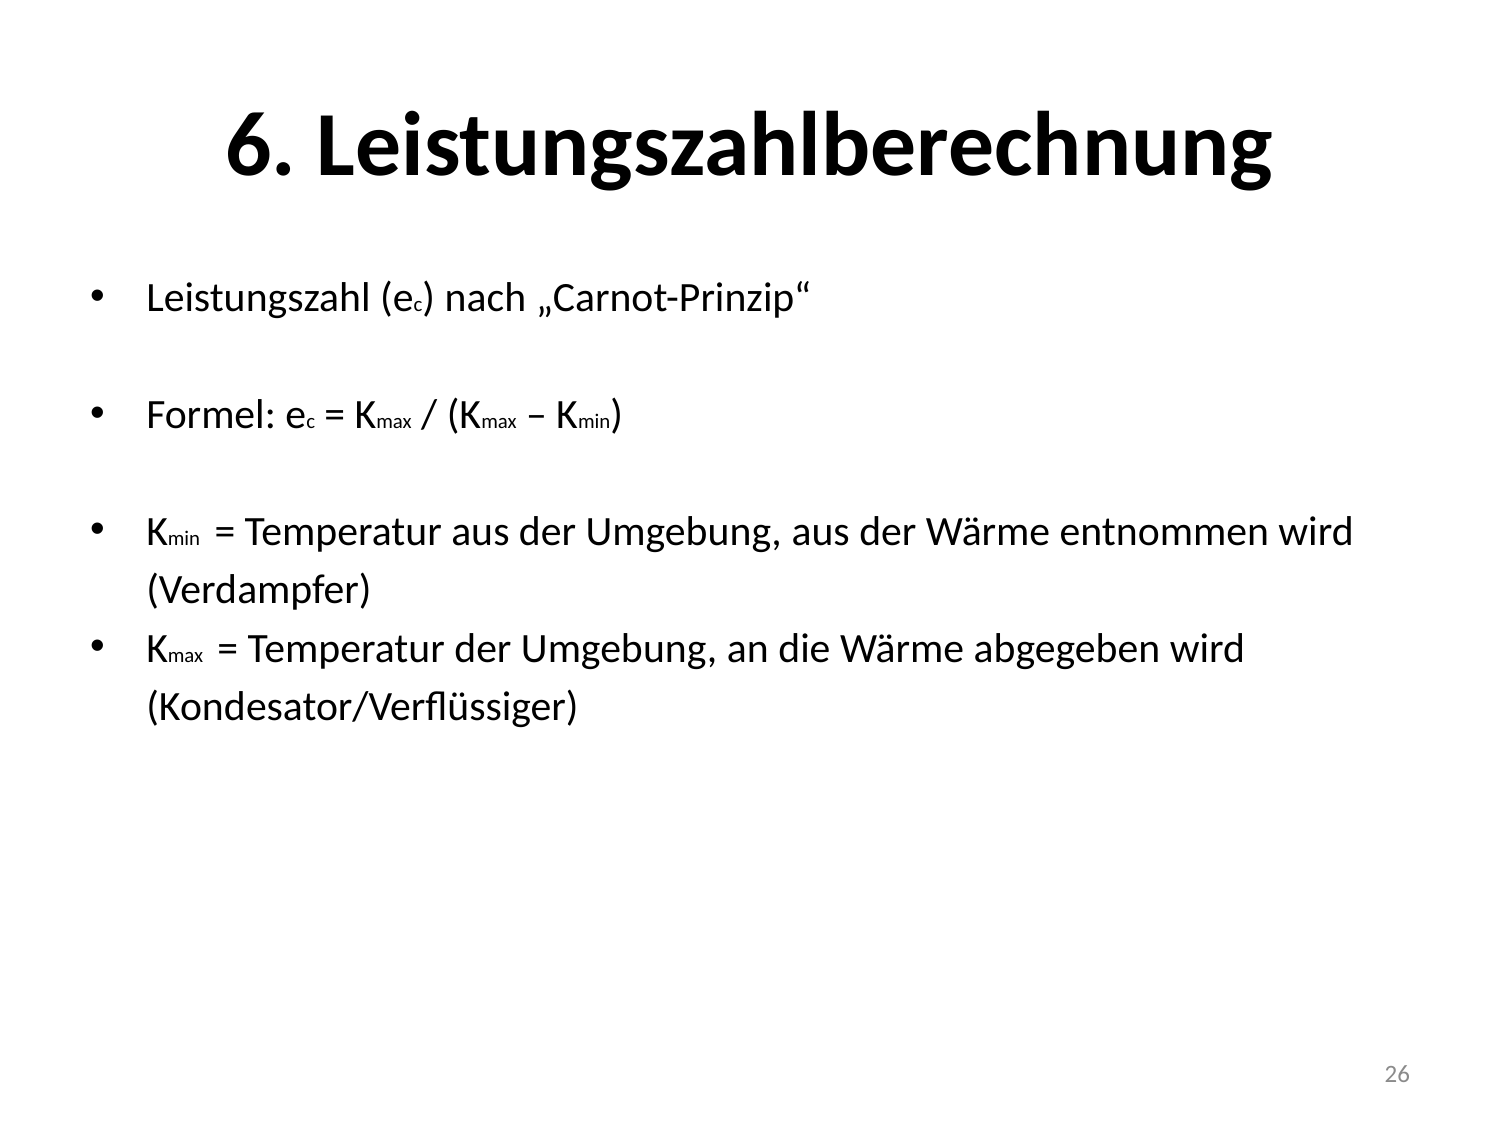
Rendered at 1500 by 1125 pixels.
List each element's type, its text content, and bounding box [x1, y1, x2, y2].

slide_number 26 [1074, 1042, 1425, 1103]
title 6. Leistungszahlberechnung [75, 45, 1425, 233]
list Leistungszahl (ec) nach „Carnot-Prinzip“ Formel: ec = Kmax / (Kmax – Kmin) Kmin = Temperatur aus der Umgebung, aus der Wärme entnommen wird (Verdampfer) Kmax = Temperatur der Umgebung, an die Wärme abgegeben wird (Kondesator/Verflüssiger) [75, 262, 1425, 1005]
